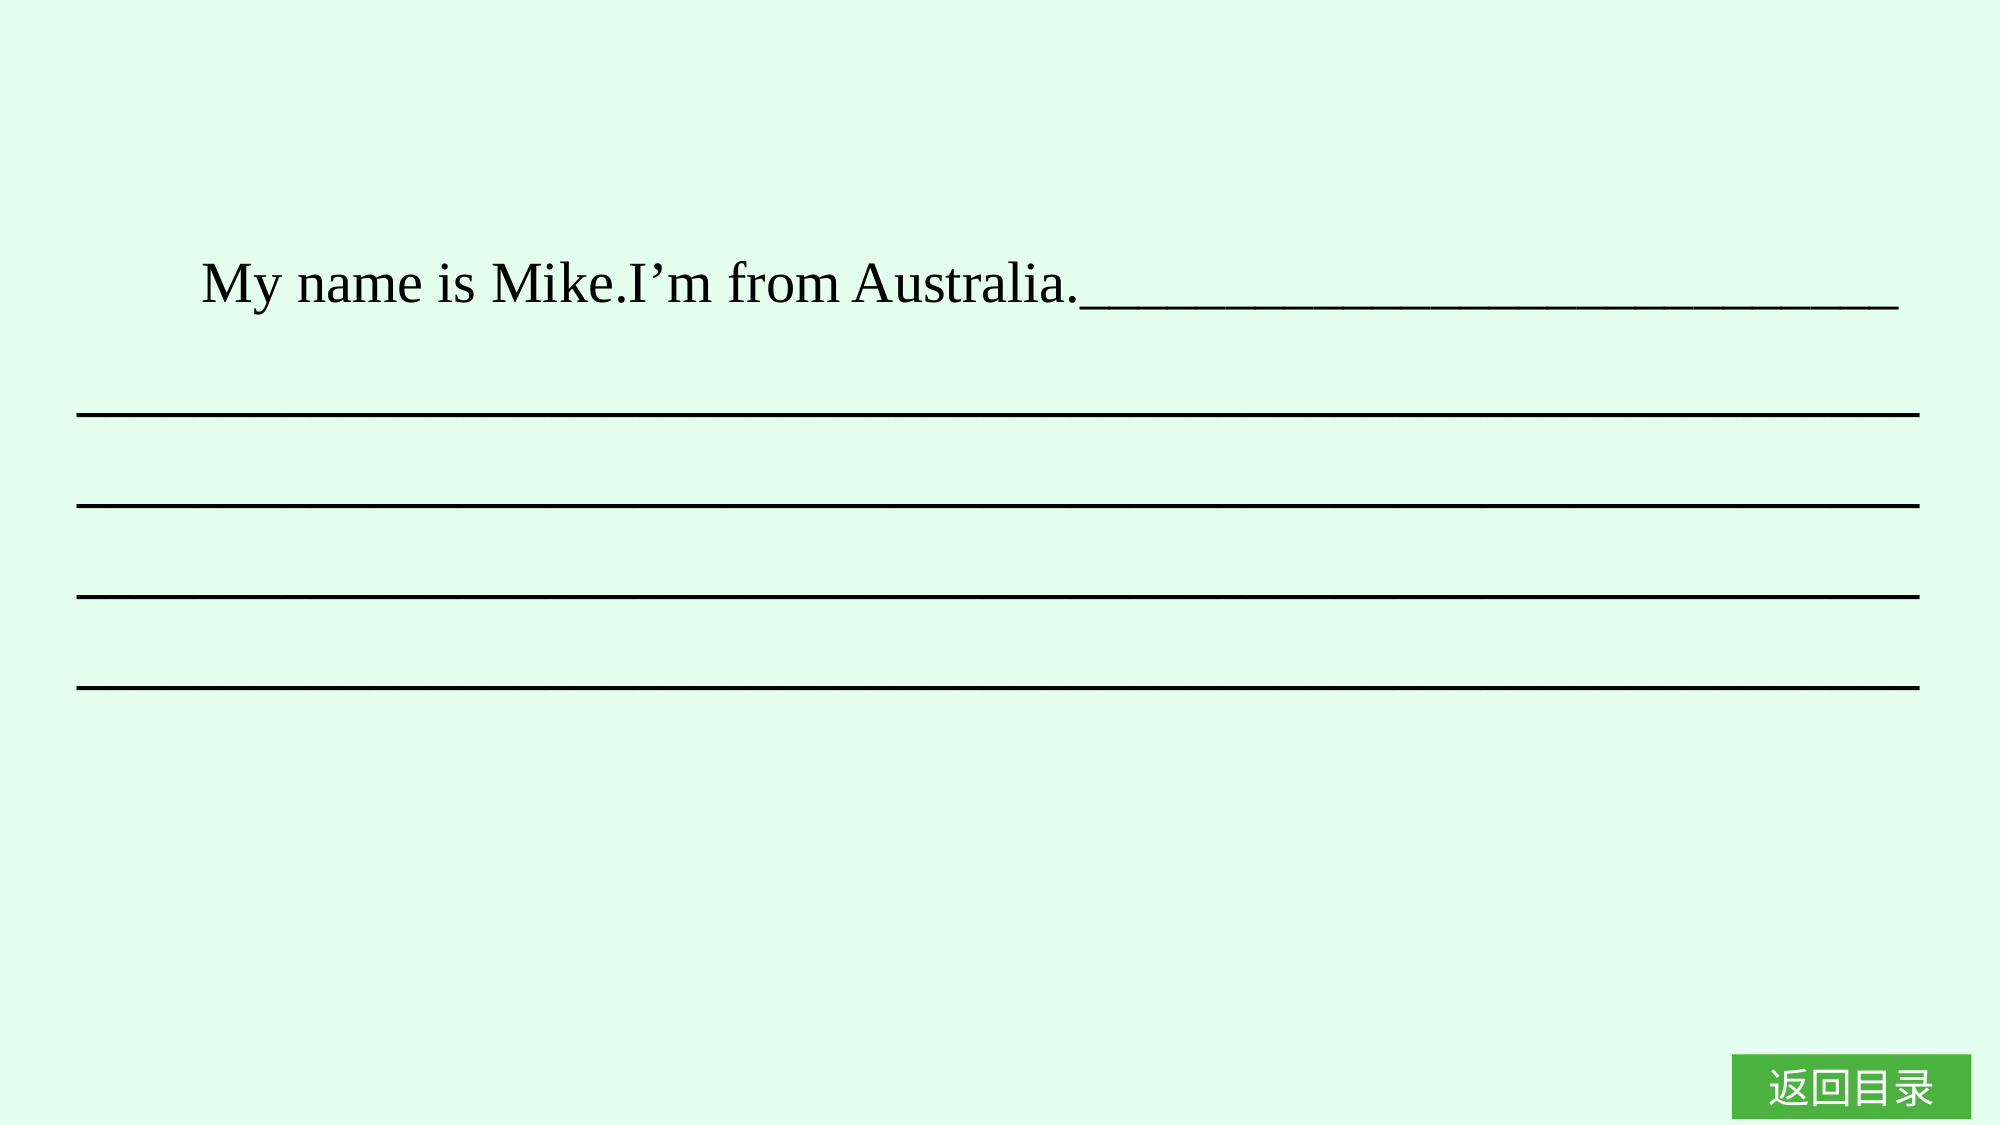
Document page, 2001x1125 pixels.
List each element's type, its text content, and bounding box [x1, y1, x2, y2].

text_box _______________________________________________________________ _______________________________________________________________ ______________________________________________________________________________________________________________________________ [62, 323, 1938, 702]
text_box My name is Mike.I’m from Australia.____________________________ [70, 216, 1915, 322]
